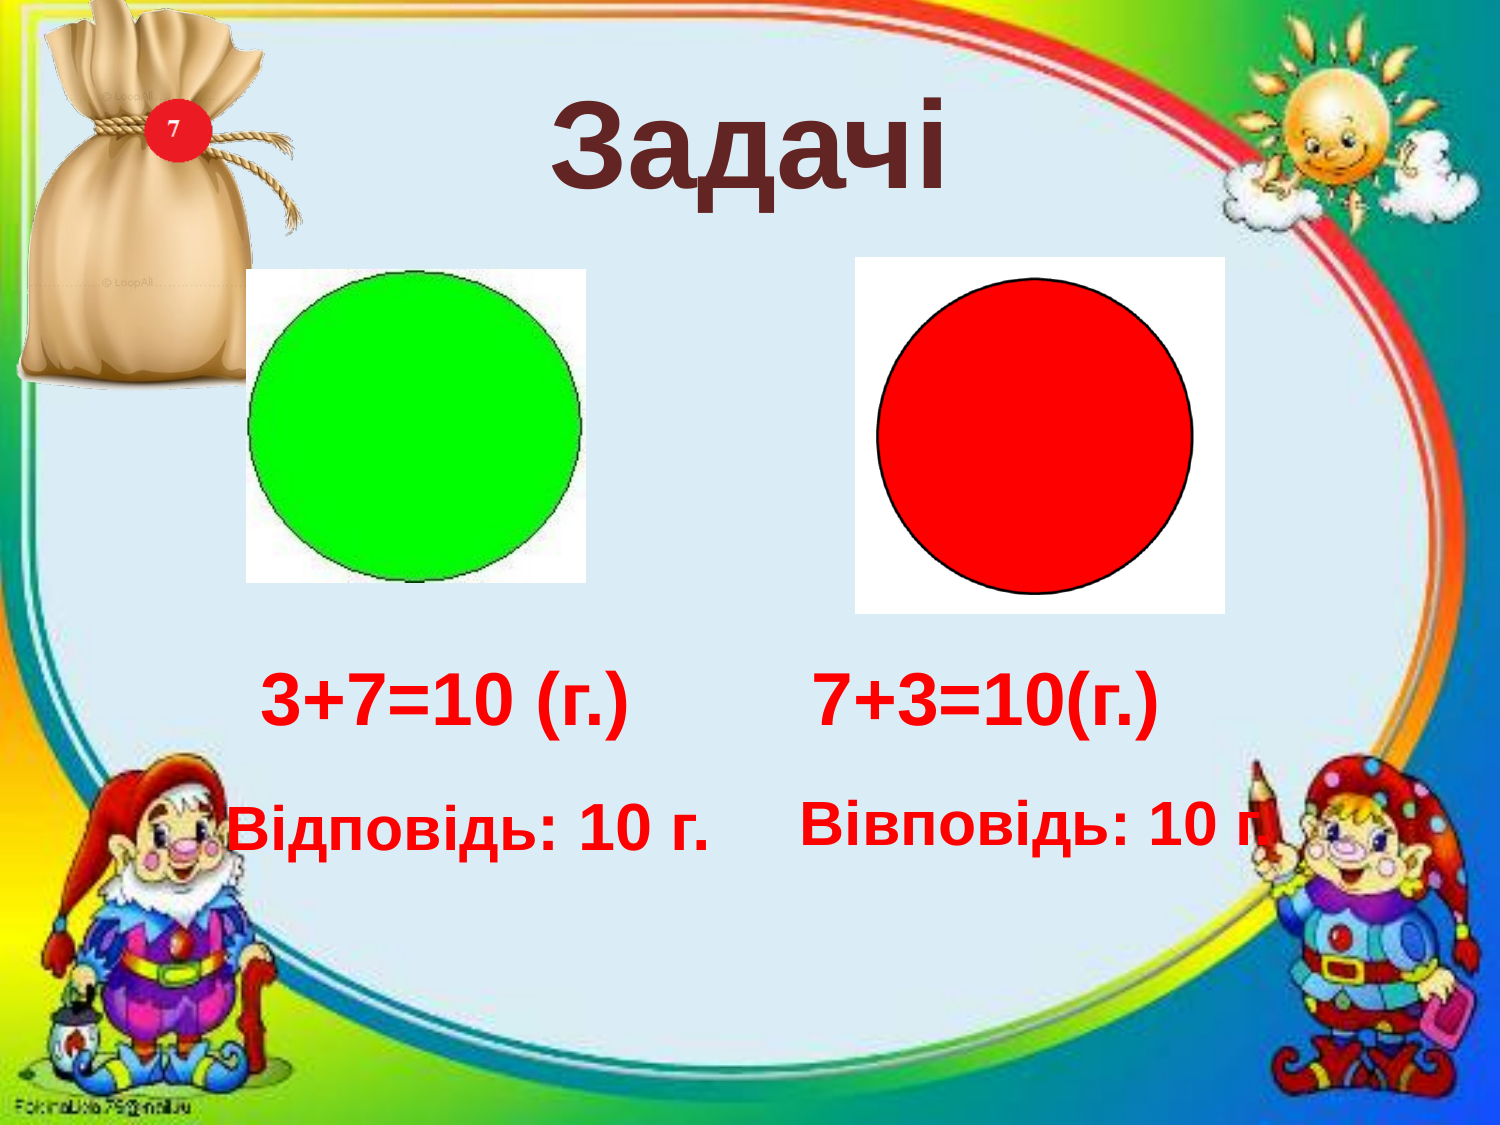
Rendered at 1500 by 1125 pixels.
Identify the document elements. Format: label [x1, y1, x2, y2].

list [0, 0, 1500, 1125]
picture [855, 257, 1225, 615]
picture [0, 0, 587, 583]
